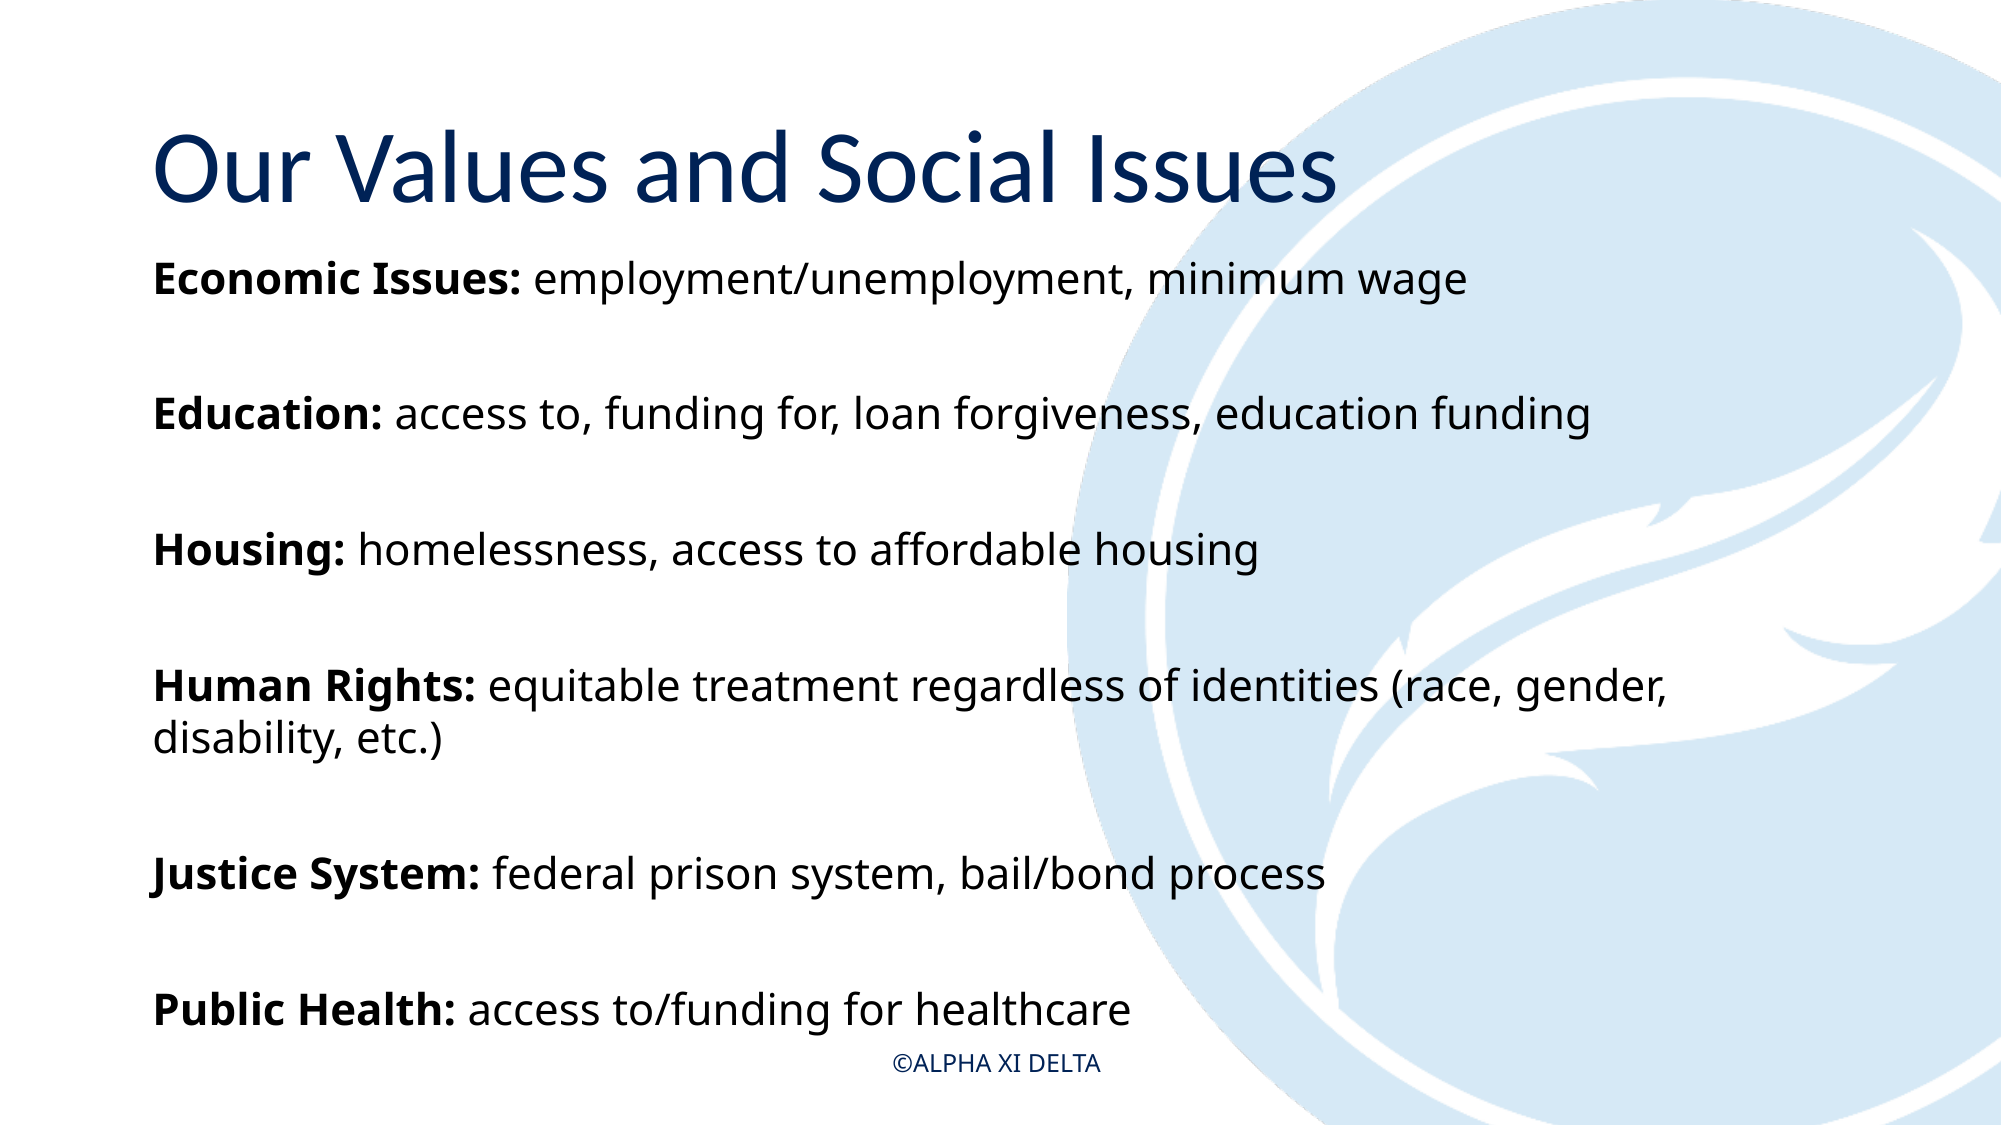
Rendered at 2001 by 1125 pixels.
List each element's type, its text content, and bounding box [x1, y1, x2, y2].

footer ©ALPHA XI DELTA [137, 1044, 1863, 1092]
list Economic Issues: employment/unemployment, minimum wage Education: access to, funding for, loan forgiveness, education funding Housing: homelessness, access to affordable housing Human Rights: equitable treatment regardless of identities (race, gender, disability, etc.) Justice System: federal prison system, bail/bond process Public Health: access to/funding for healthcare [137, 241, 1879, 1044]
title Our Values and Social Issues [137, 59, 1863, 278]
